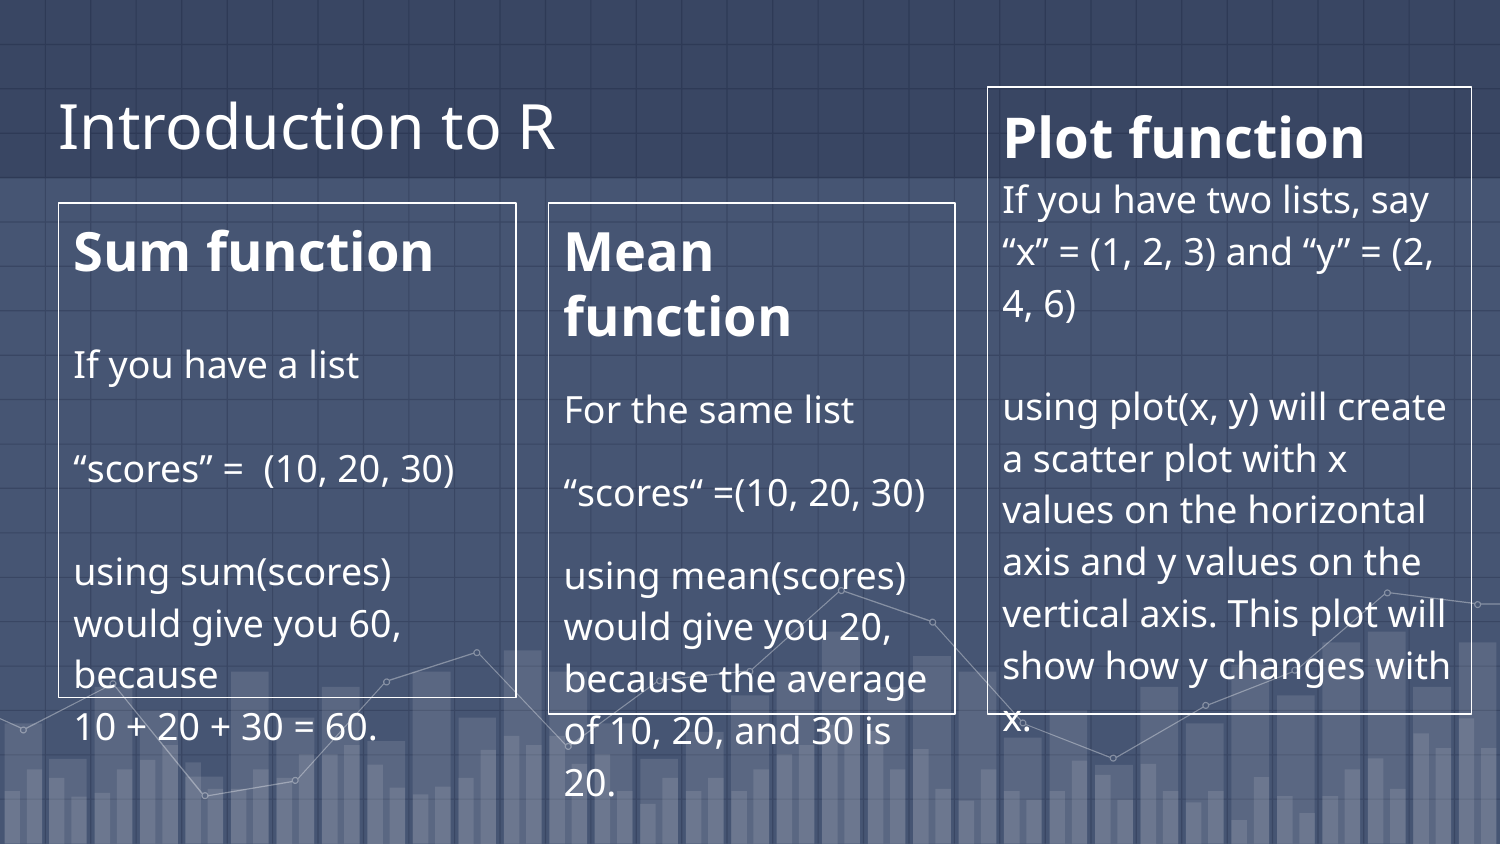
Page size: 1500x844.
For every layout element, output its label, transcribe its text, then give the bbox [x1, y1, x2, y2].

list Mean function For the same list “scores“ =(10, 20, 30) using mean(scores) would give you 20, because the average of 10, 20, and 30 is 20. [548, 202, 955, 715]
list Sum function If you have a list “scores” = (10, 20, 30) using sum(scores) would give you 60, because 10 + 20 + 30 = 60. [58, 202, 517, 698]
list Plot function If you have two lists, say “x” = (1, 2, 3) and “y” = (2, 4, 6) using plot(x, y) will create a scatter plot with x values on the horizontal axis and y values on the vertical axis. This plot will show how y changes with x. [987, 86, 1472, 715]
title Introduction to R [43, 36, 728, 177]
